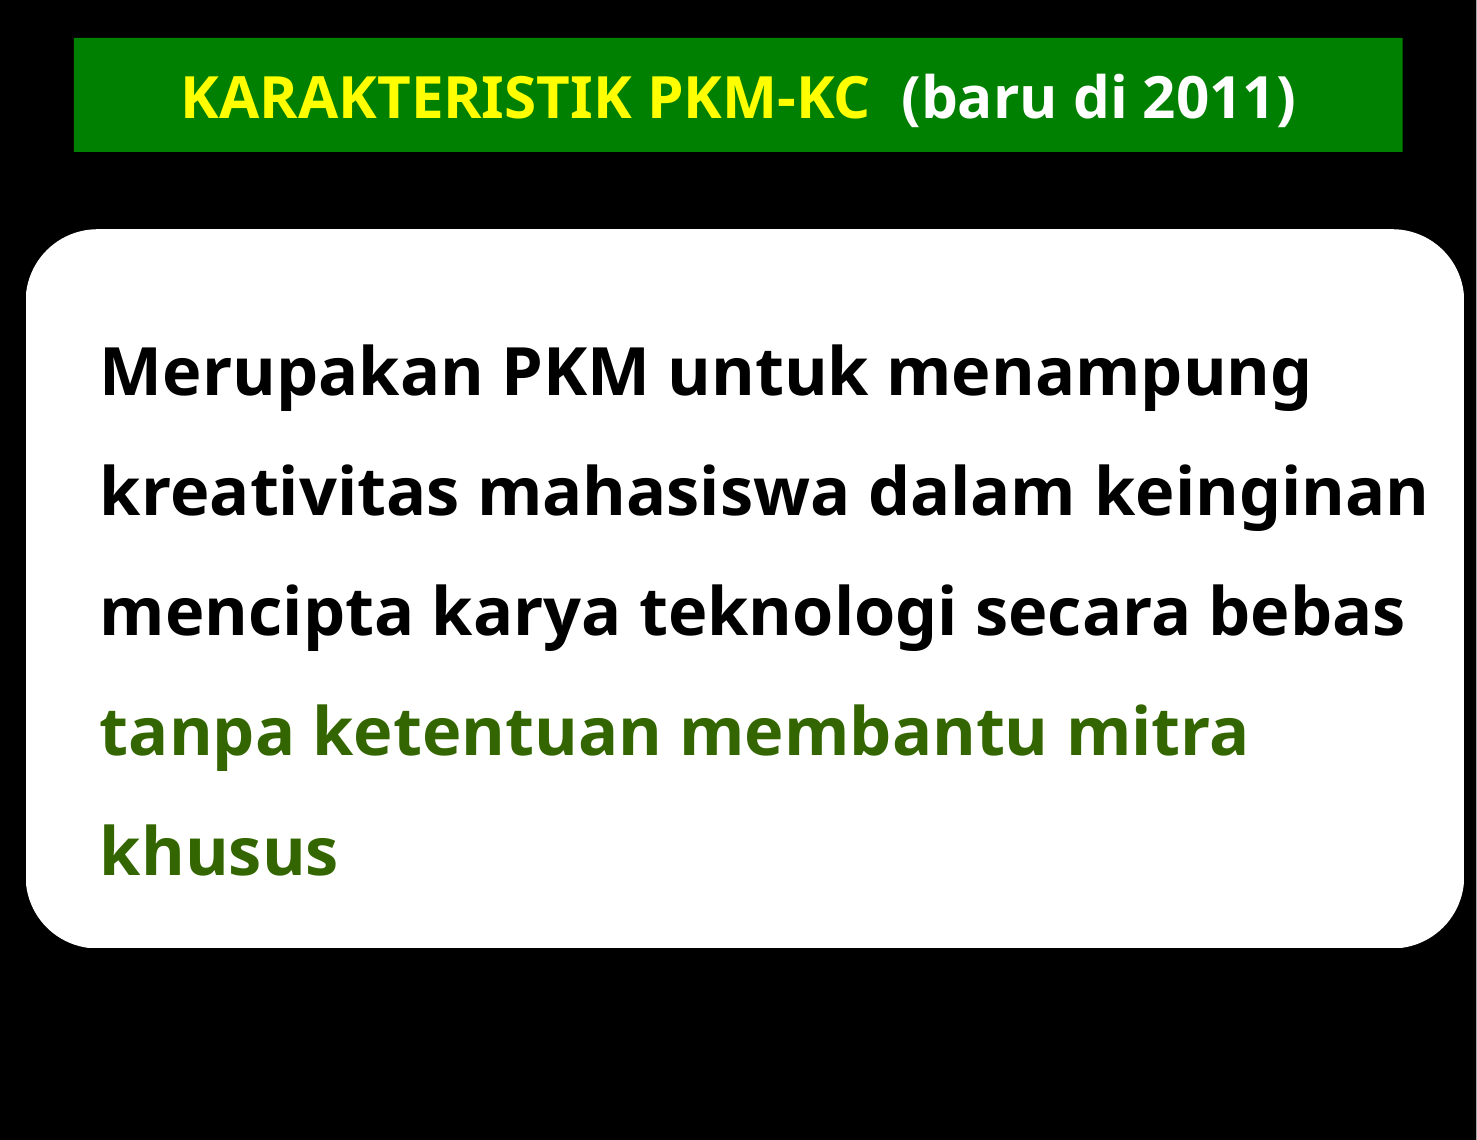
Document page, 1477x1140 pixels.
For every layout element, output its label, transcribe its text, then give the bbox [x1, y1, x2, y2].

title KARAKTERISTIK PKM-KC (baru di 2011) [73, 37, 1403, 153]
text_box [24, 164, 1465, 1014]
